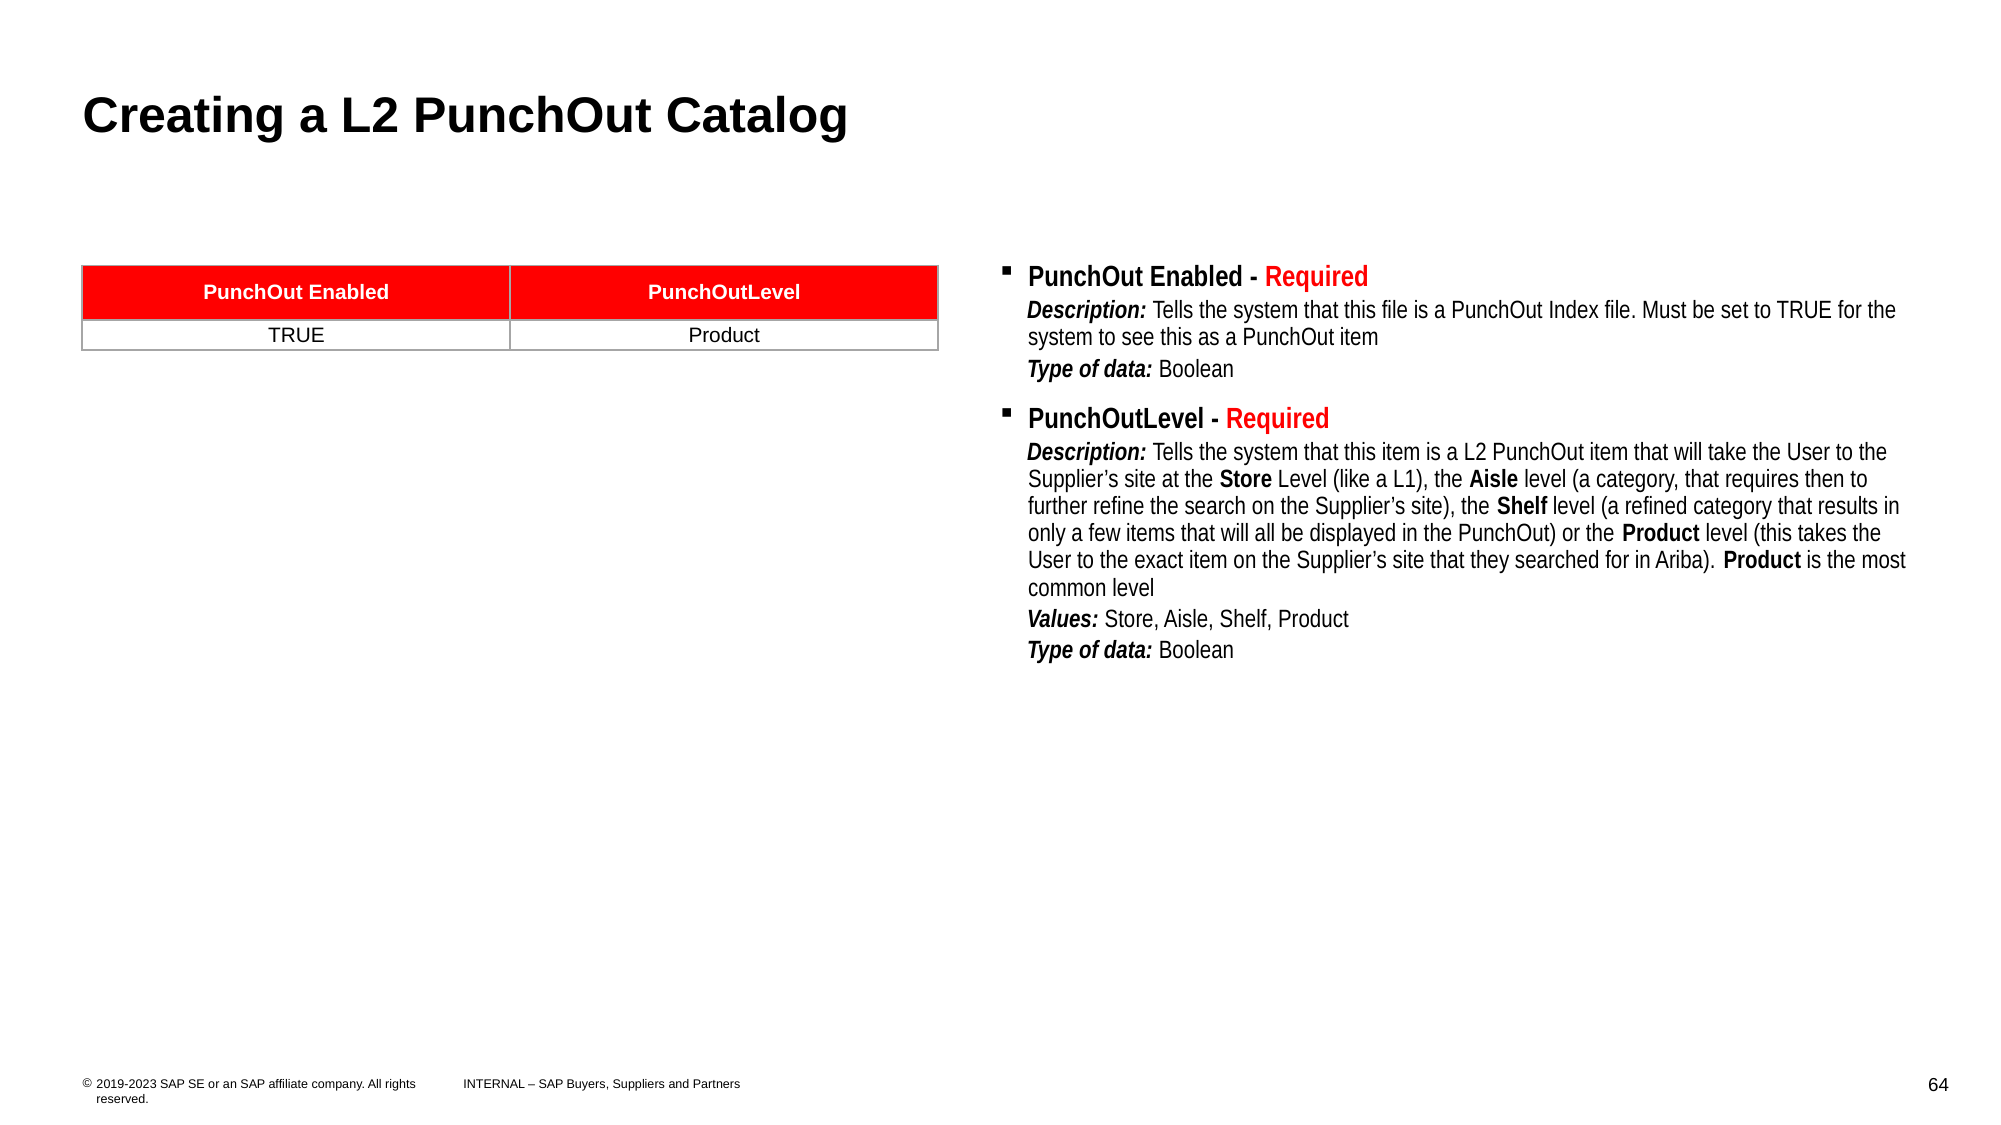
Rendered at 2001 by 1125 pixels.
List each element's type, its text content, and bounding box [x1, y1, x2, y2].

title Creating a L2 PunchOut Catalog [82, 82, 1918, 144]
table_header PunchOut Enabled [83, 266, 509, 319]
table_cell TRUE [83, 321, 509, 349]
table_cell Product [511, 321, 937, 349]
table_header PunchOutLevel [511, 266, 937, 319]
text_box PunchOut Enabled - Required Description: Tells the system that this file is a PunchOut Index file. Must be set to TRUE for the system to see this as a PunchOut item Type of data: Boolean PunchOutLevel - Required Description: Tells the system that this item is a L2 PunchOut item that will take the User to the Supplier’s site at the Store Level (like a L1), the Aisle level (a category, that requires then to further refine the search on the Supplier’s site), the Shelf level (a refined category that results in only a few items that will all be displayed in the PunchOut) or the Product level (this takes the User to the exact item on the Supplier’s site that they searched for in Ariba). Product is the most common level Values: Store, Aisle, Shelf, Product Type of data: Boolean [1000, 265, 1918, 741]
